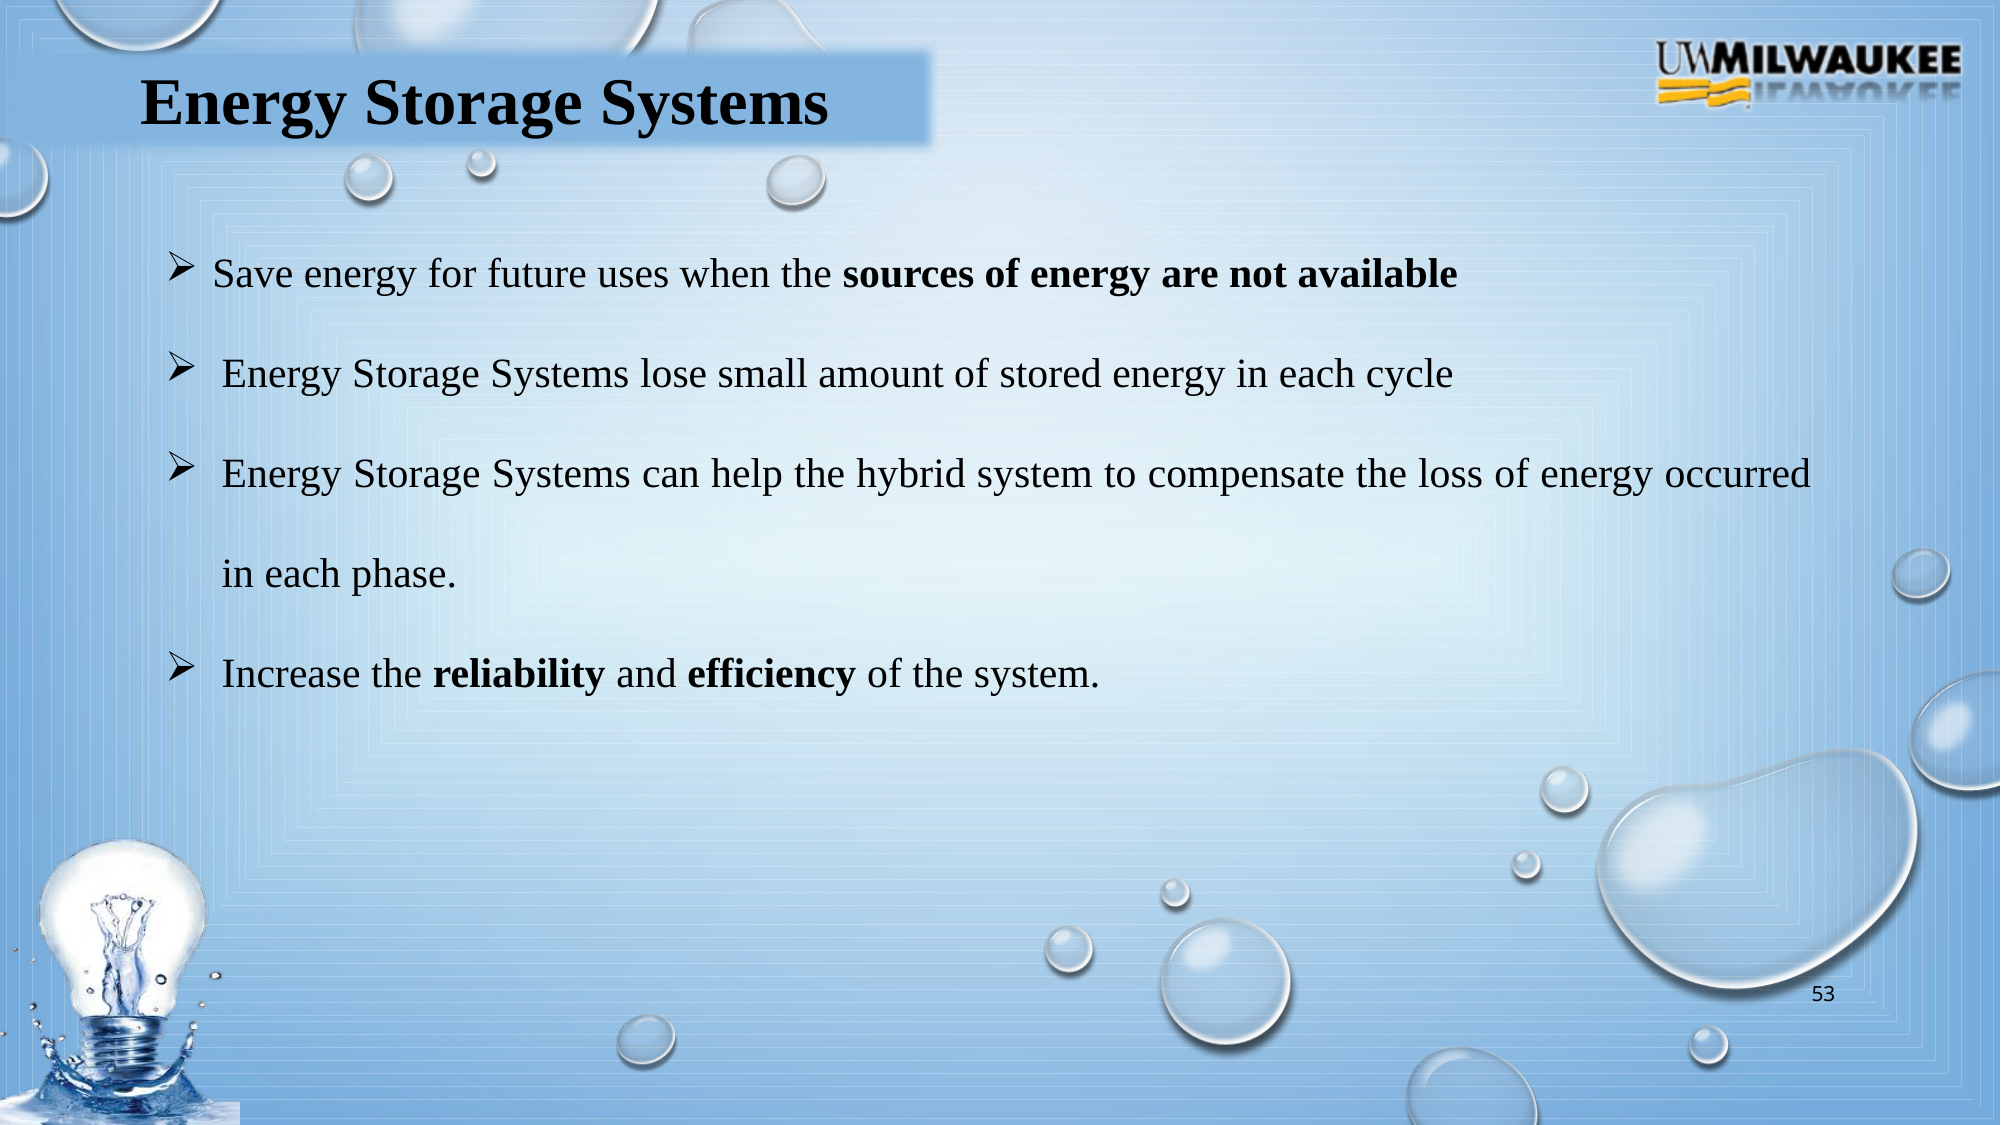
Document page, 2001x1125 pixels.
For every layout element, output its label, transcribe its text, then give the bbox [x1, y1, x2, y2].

slide_number 53 [1724, 965, 1851, 1025]
text_box Energy Storage Systems [15, 56, 924, 140]
text_box Save energy for future uses when the sources of energy are not available Energy Storage Systems lose small amount of stored energy in each cycle Energy Storage Systems can help the hybrid system to compensate the loss of energy occurred in each phase. Increase the reliability and efficiency of the system. [150, 188, 1828, 794]
picture [0, 0, 2000, 1125]
